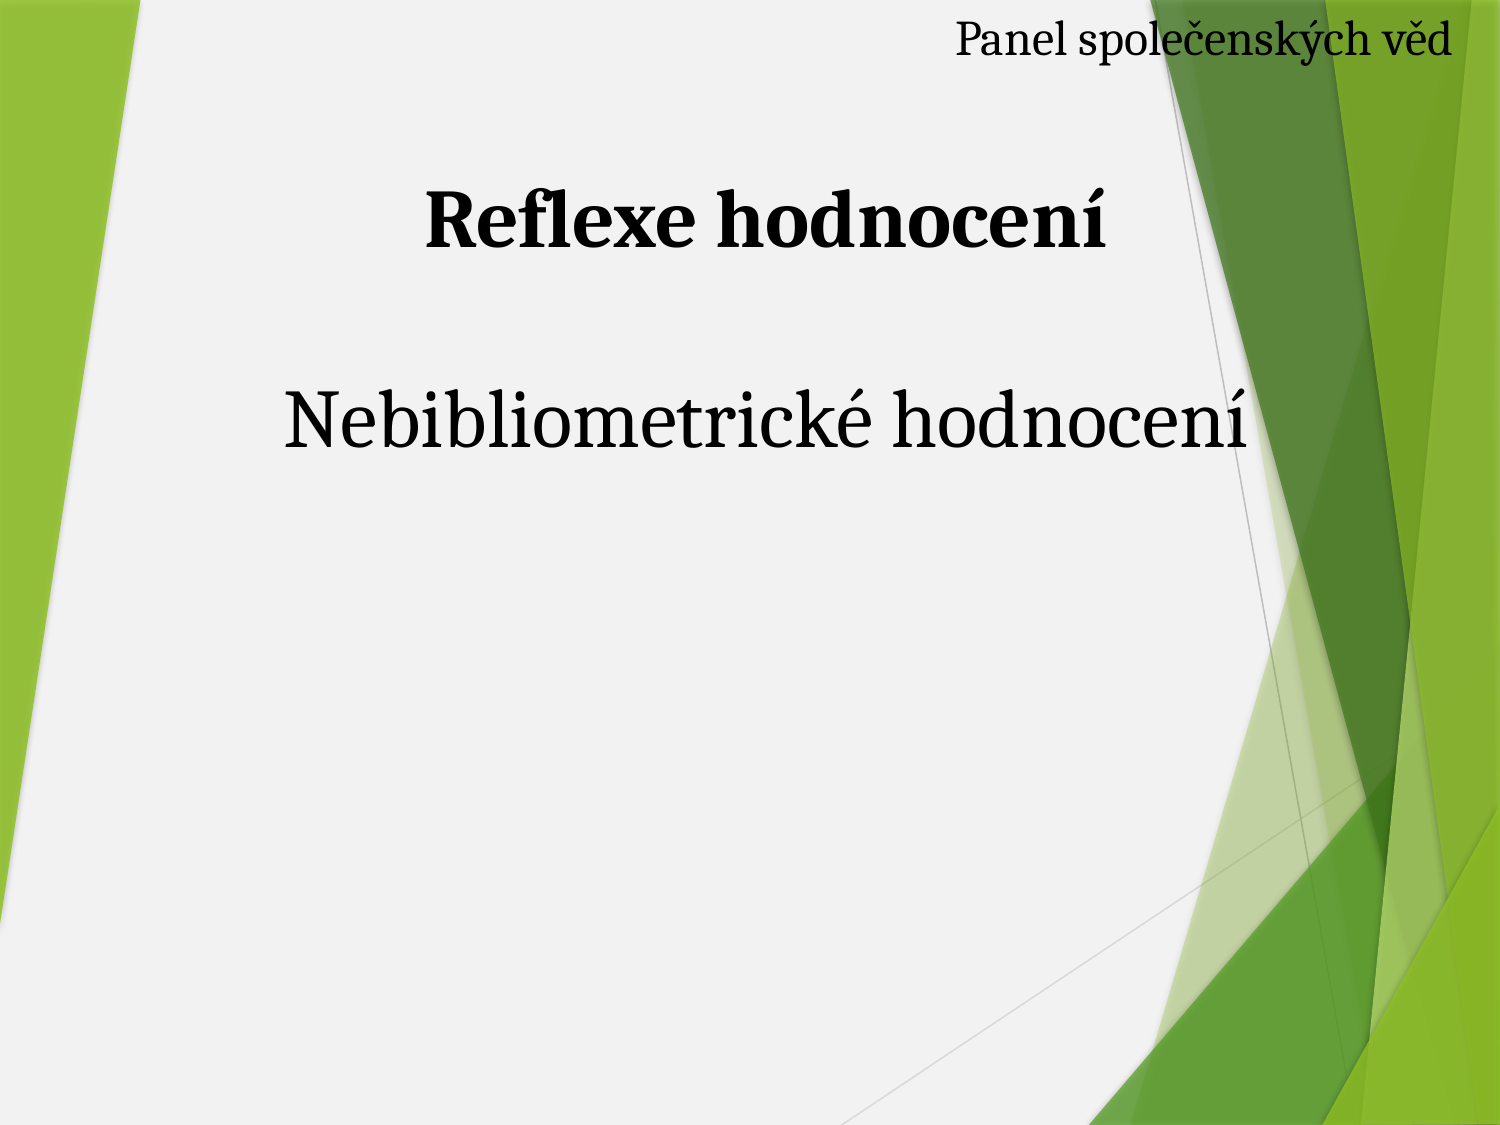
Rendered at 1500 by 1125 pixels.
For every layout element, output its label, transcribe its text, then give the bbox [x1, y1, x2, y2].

text_box Panel společenských věd [915, 0, 1494, 74]
title Reflexe hodnocení Nebibliometrické hodnocení [152, 96, 1380, 572]
